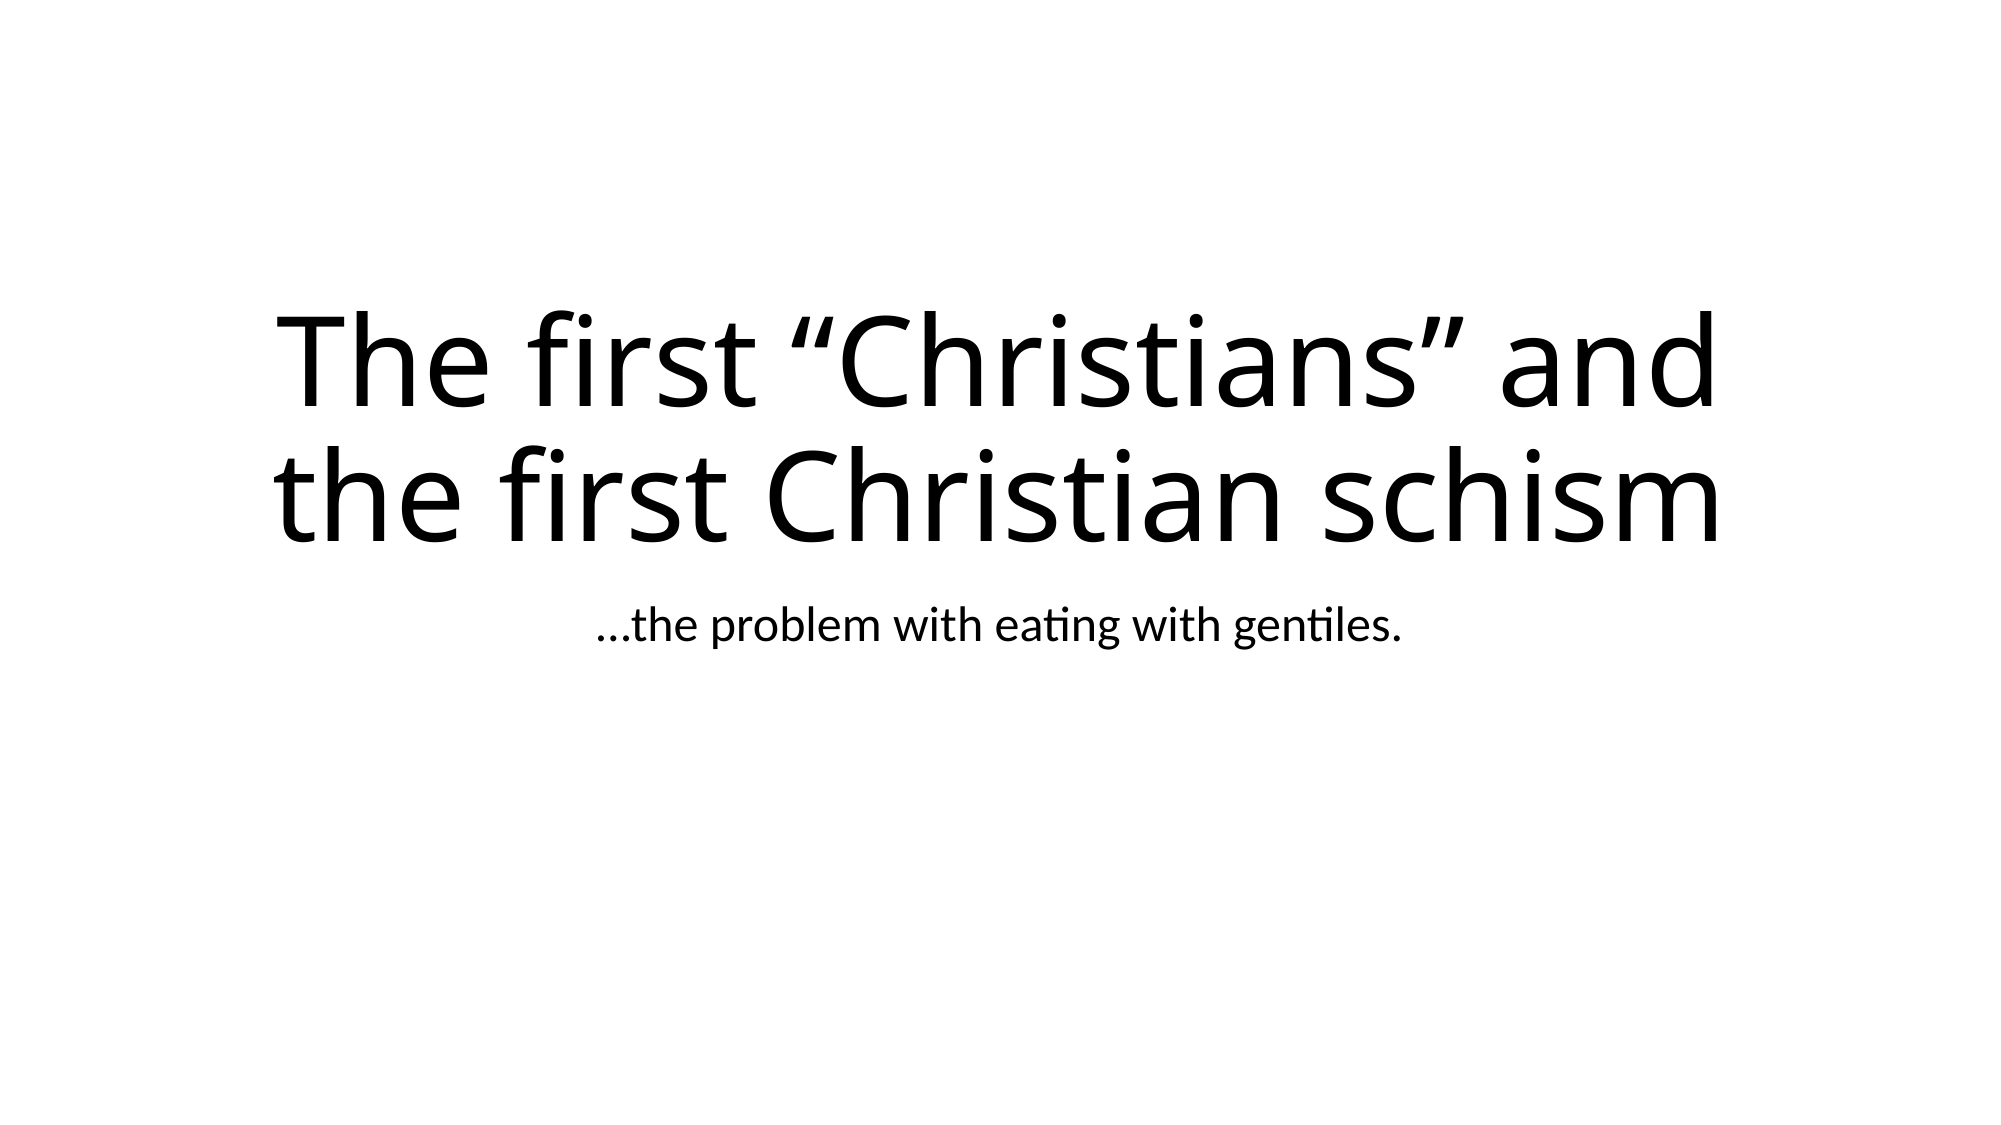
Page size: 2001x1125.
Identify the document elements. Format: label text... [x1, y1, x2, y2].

title The first “Christians” and the first Christian schism [249, 184, 1750, 576]
subtitle …the problem with eating with gentiles. [249, 590, 1750, 863]
